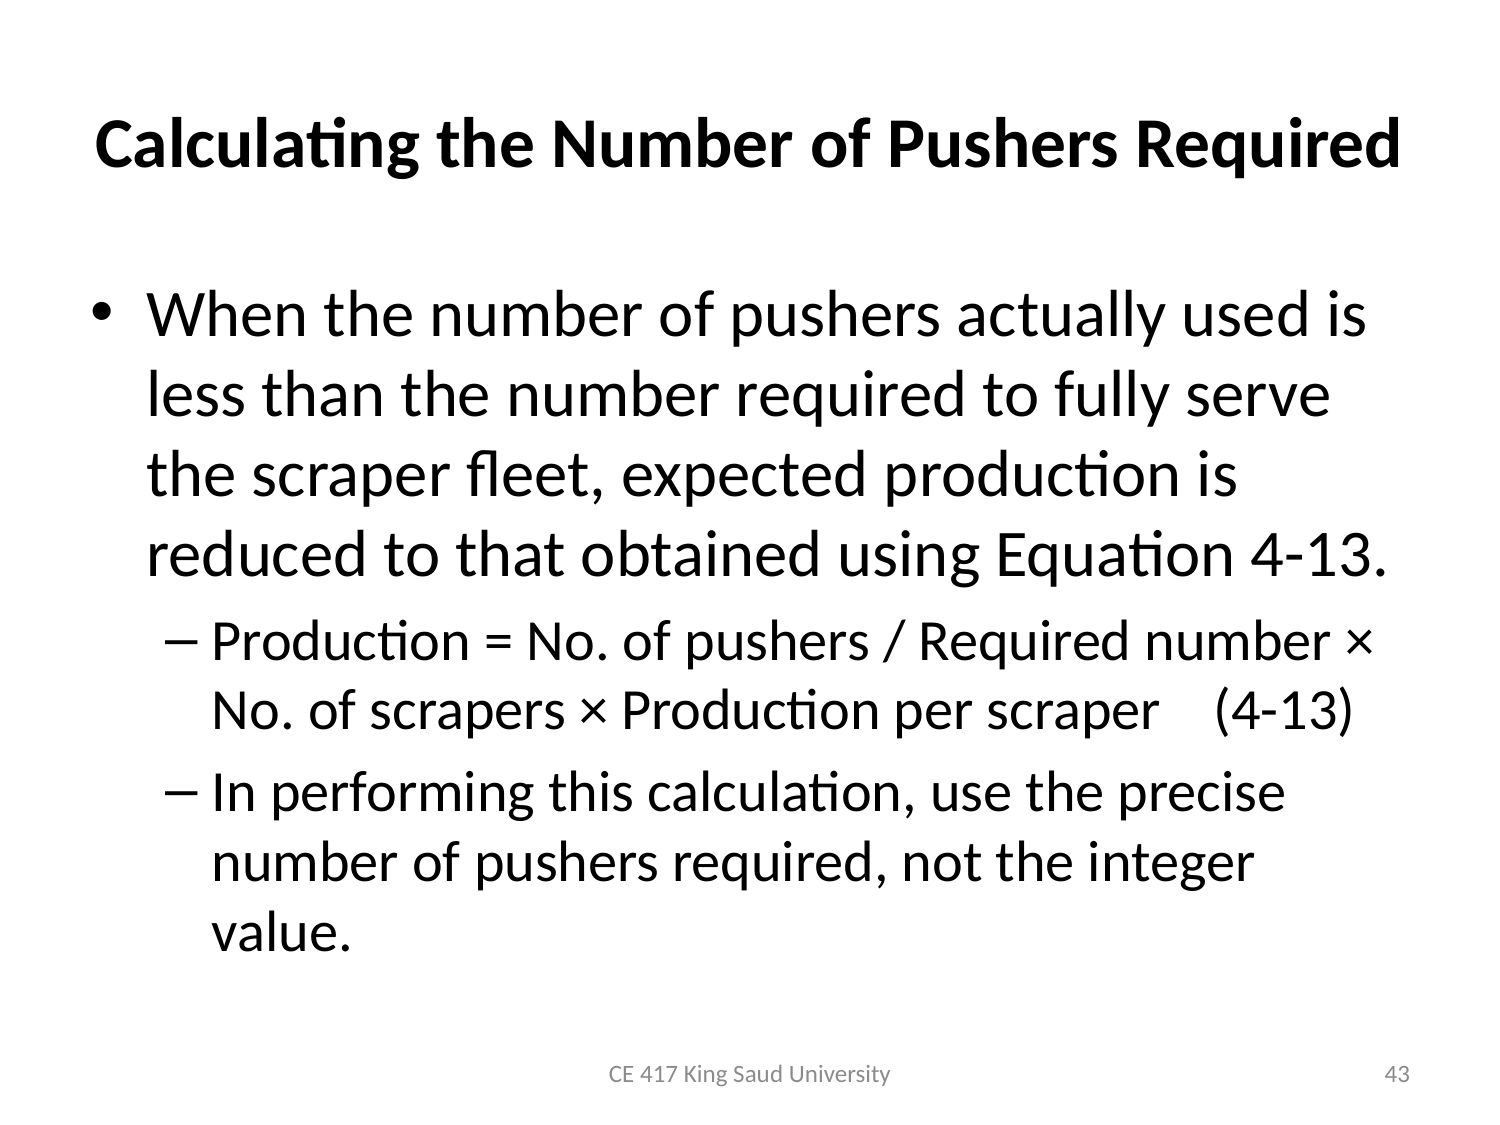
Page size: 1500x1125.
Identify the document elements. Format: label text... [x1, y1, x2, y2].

footer CE 417 King Saud University [512, 1042, 988, 1103]
title Calculating the Number of Pushers Required [75, 45, 1425, 233]
list When the number of pushers actually used is less than the number required to fully serve the scraper fleet, expected production is reduced to that obtained using Equation 4-13. Production = No. of pushers / Required number × No. of scrapers × Production per scraper (4-13) In performing this calculation, use the precise number of pushers required, not the integer value. [75, 262, 1425, 1005]
slide_number 43 [1074, 1042, 1425, 1103]
